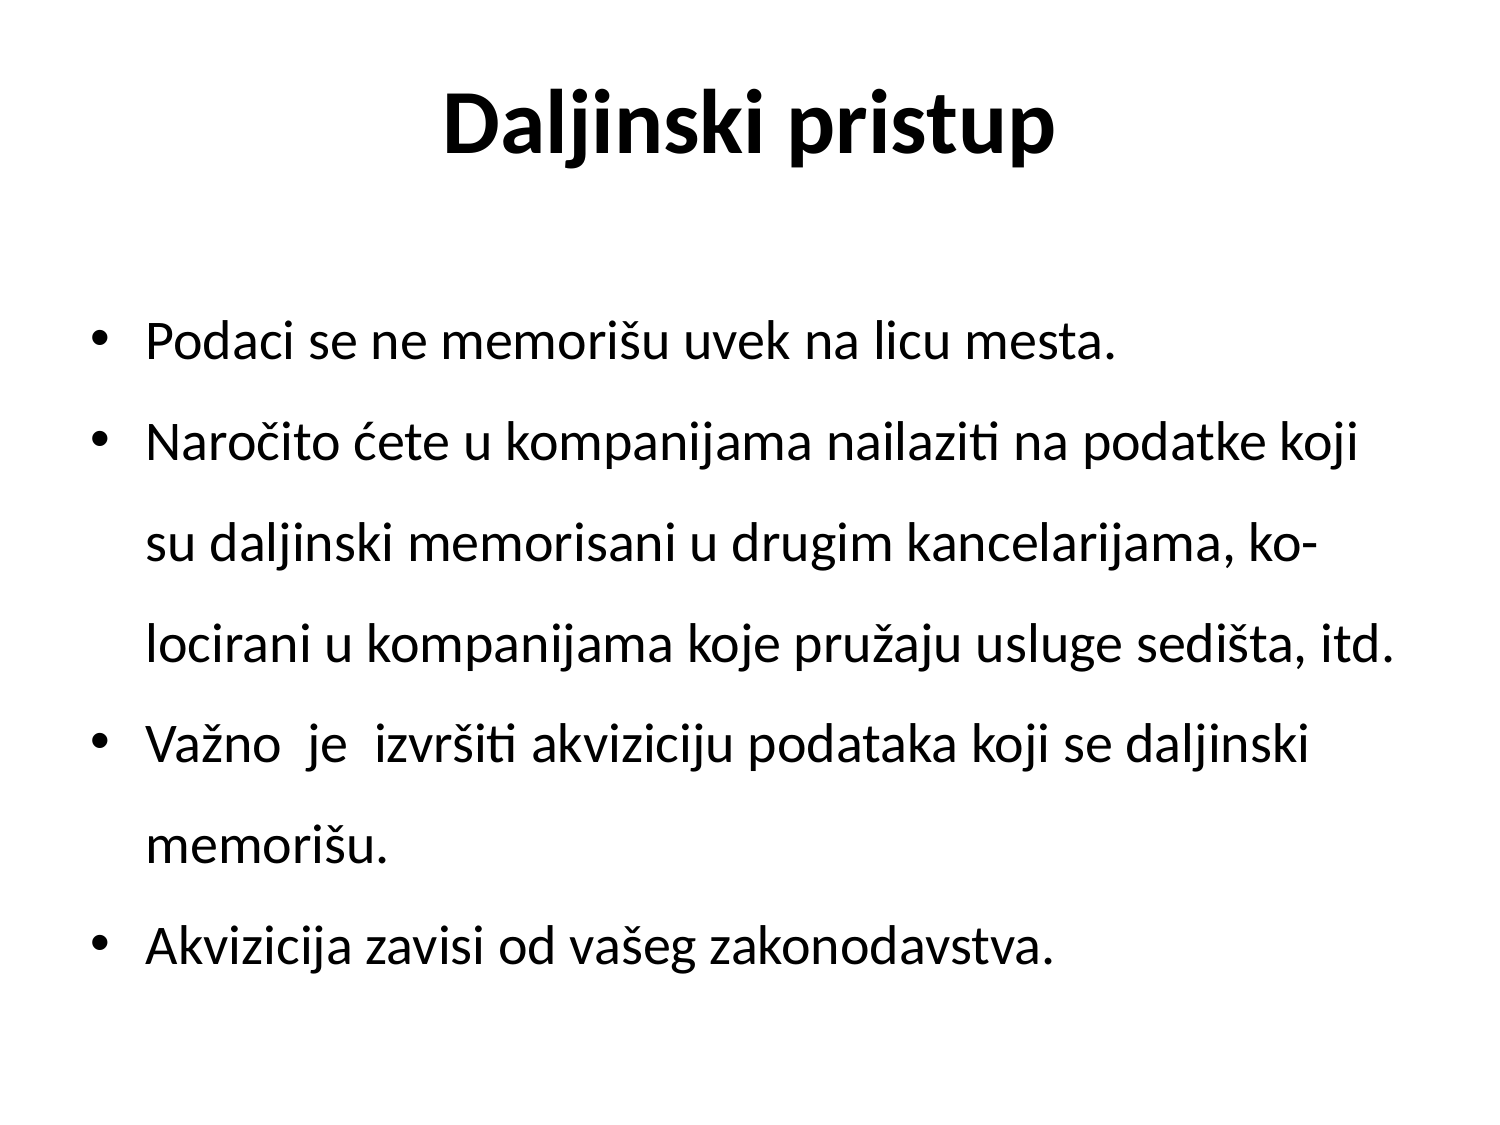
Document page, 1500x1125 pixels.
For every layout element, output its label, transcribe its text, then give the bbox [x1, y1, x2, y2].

title Daljinski pristup [74, 44, 1426, 189]
list Podaci se ne memorišu uvek na licu mesta. Naročito ćete u kompanijama nailaziti na podatke koji su daljinski memorisani u drugim kancelarijama, ko-locirani u kompanijama koje pružaju usluge sedišta, itd. Važno je izvršiti akviziciju podataka koji se daljinski memorišu. Akvizicija zavisi od vašeg zakonodavstva. [74, 262, 1426, 1006]
